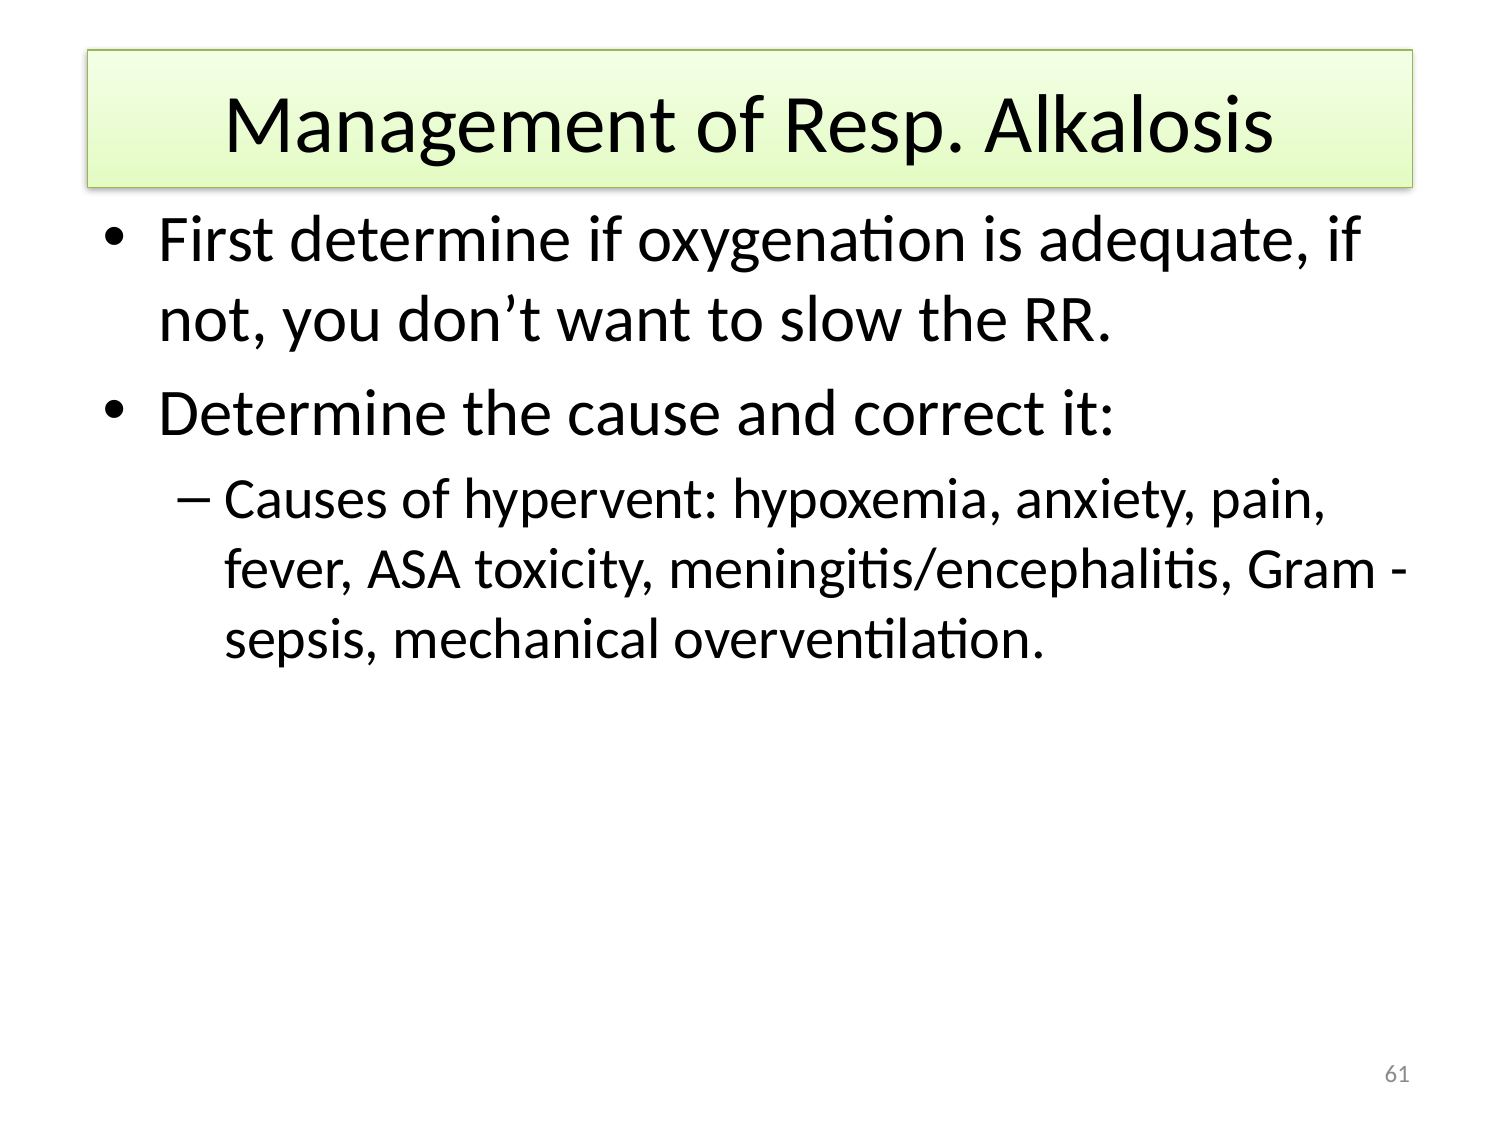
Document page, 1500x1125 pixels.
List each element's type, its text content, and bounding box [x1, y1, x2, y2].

list First determine if oxygenation is adequate, if not, you don’t want to slow the RR. Determine the cause and correct it: Causes of hypervent: hypoxemia, anxiety, pain, fever, ASA toxicity, meningitis/encephalitis, Gram - sepsis, mechanical overventilation. [87, 187, 1425, 963]
slide_number 61 [1074, 1042, 1425, 1103]
title Management of Resp. Alkalosis [87, 49, 1413, 187]
